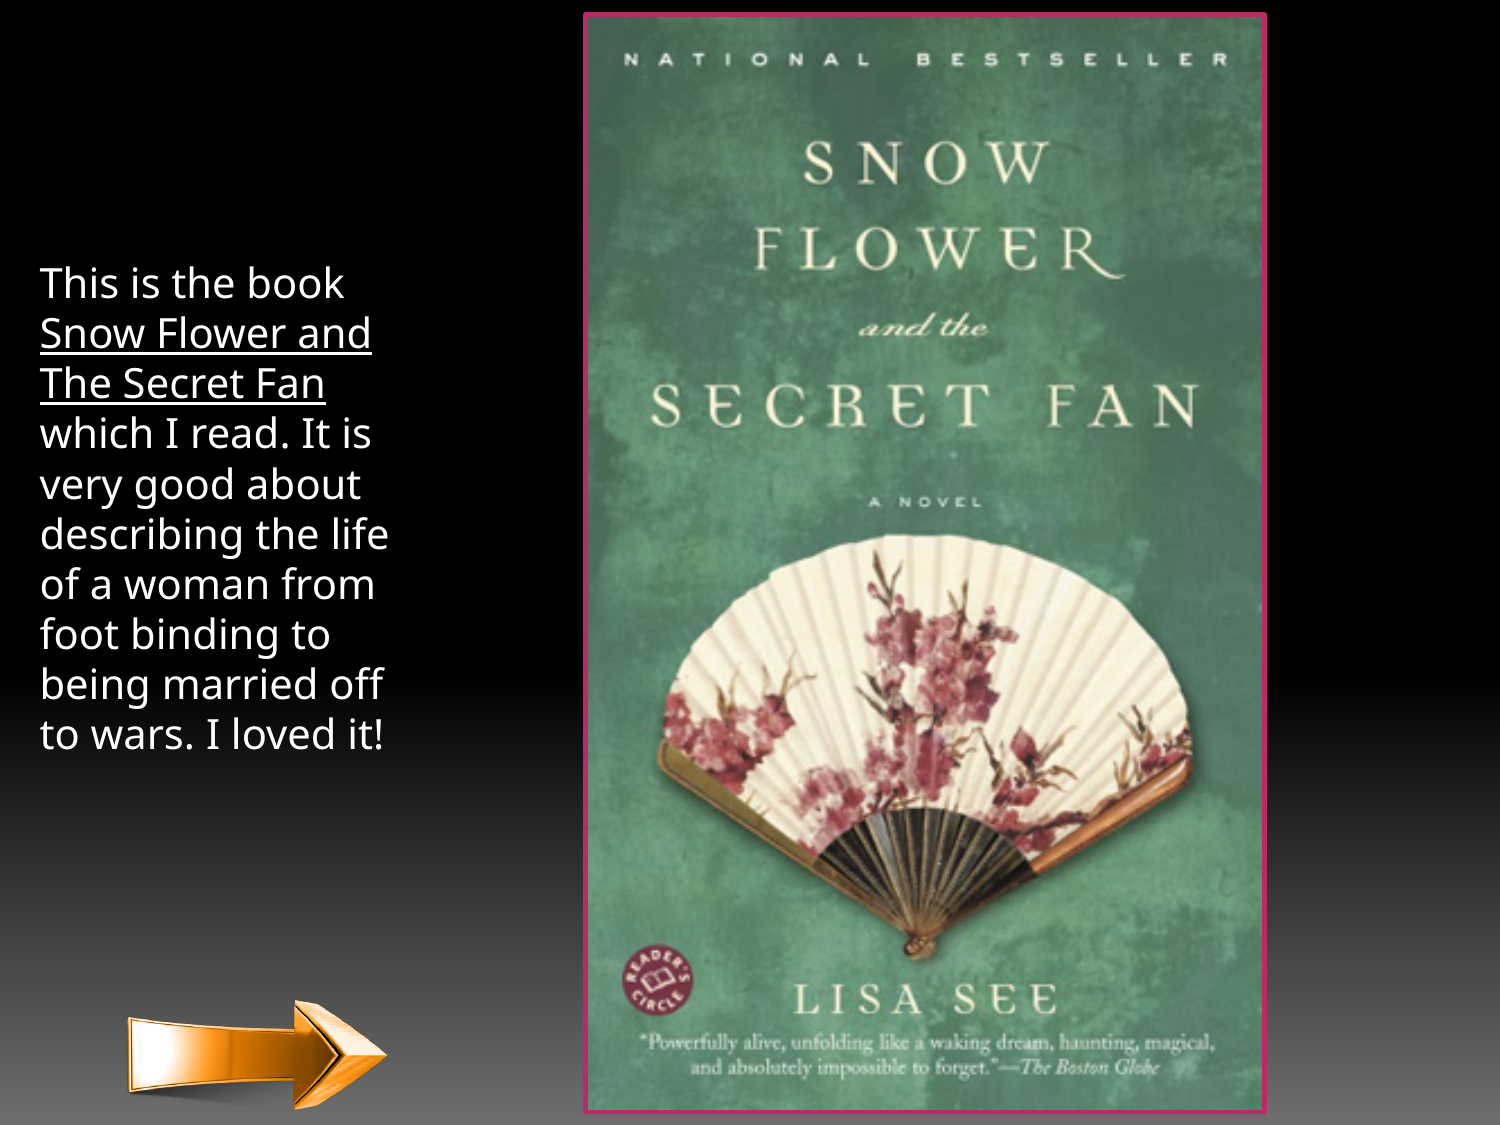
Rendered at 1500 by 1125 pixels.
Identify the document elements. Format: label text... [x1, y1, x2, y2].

picture [587, 16, 1263, 1111]
picture [124, 999, 388, 1111]
text_box This is the book Snow Flower and The Secret Fan which I read. It is very good about describing the life of a woman from foot binding to being married off to wars. I loved it! [24, 249, 413, 765]
